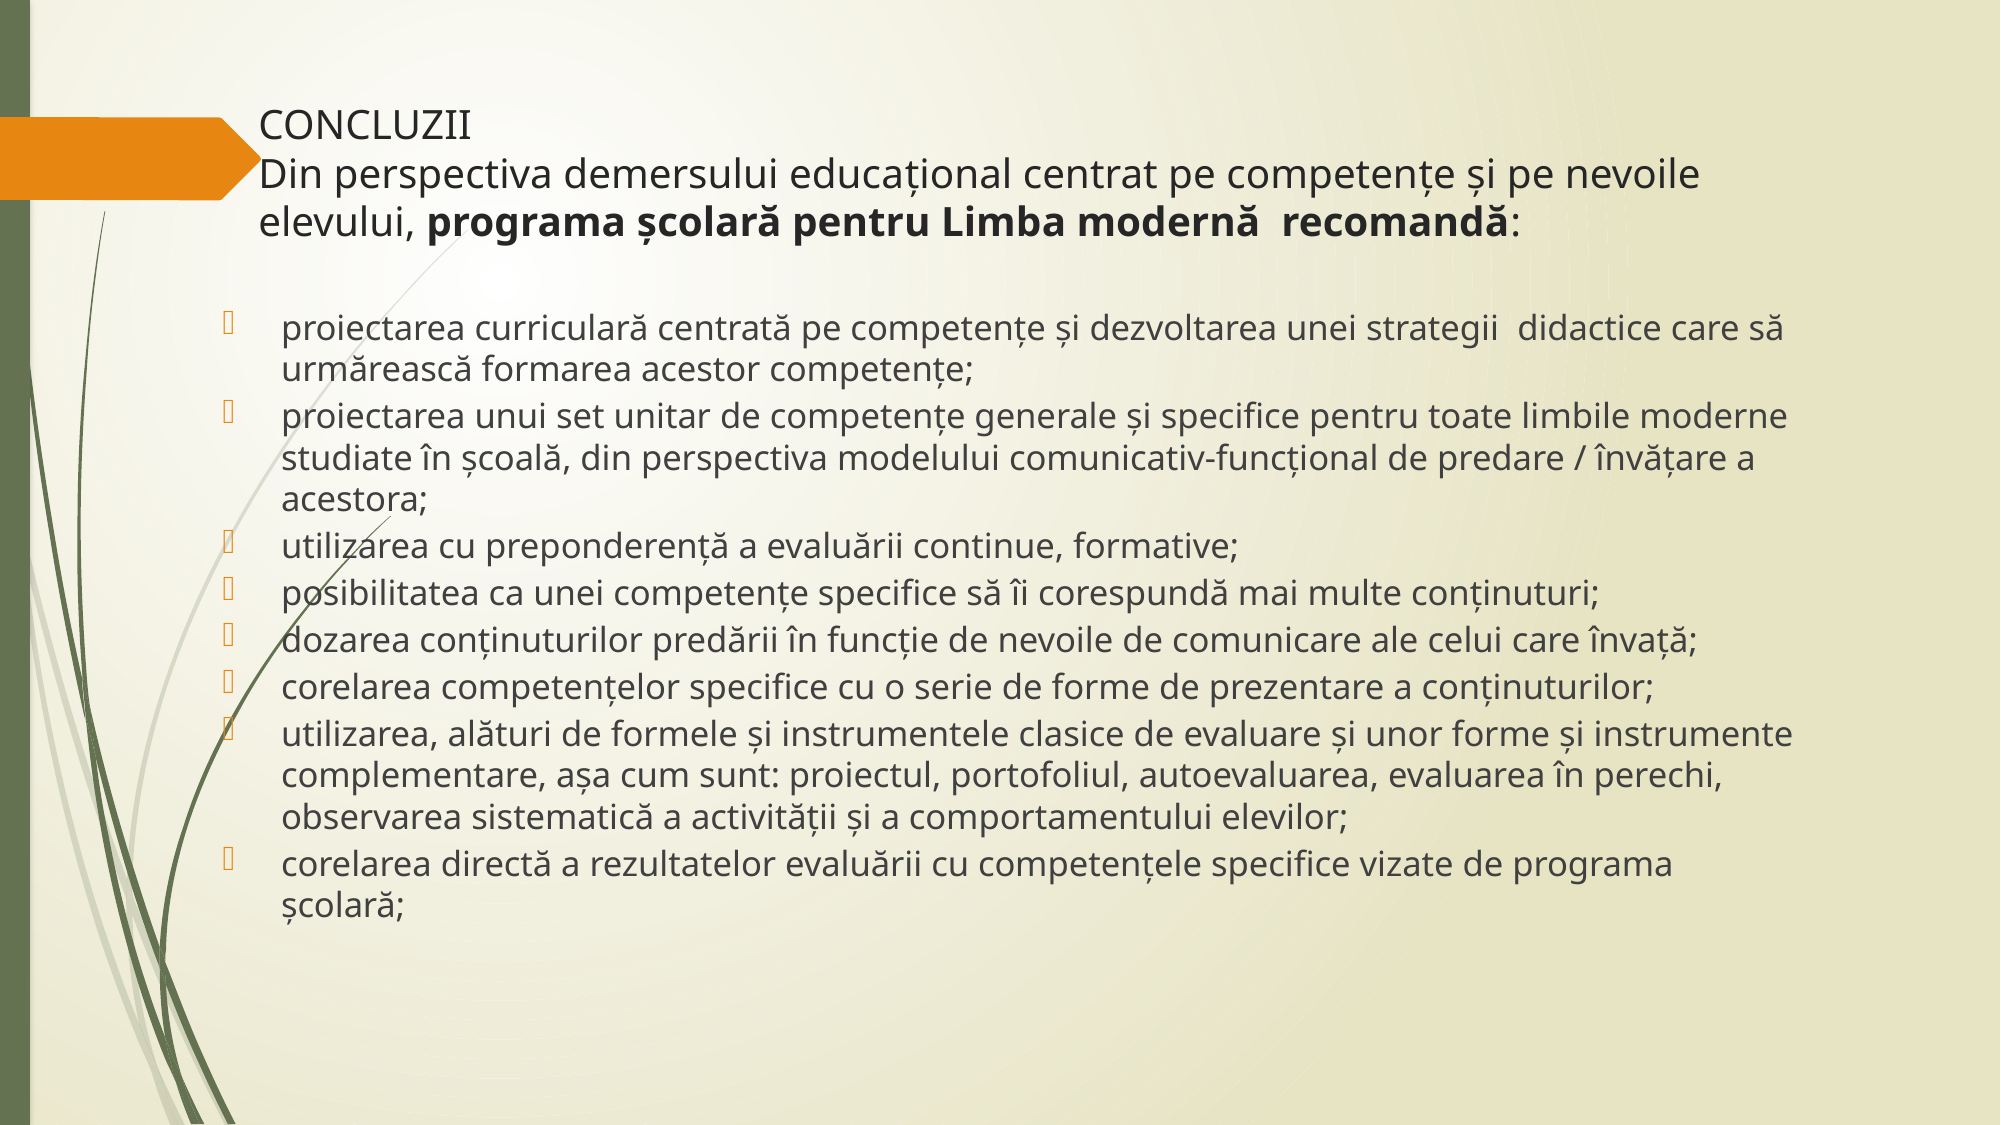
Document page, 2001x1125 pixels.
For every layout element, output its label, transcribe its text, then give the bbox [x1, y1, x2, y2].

list proiectarea curriculară centrată pe competenţe şi dezvoltarea unei strategii didactice care să urmărească formarea acestor competenţe; proiectarea unui set unitar de competenţe generale şi specifice pentru toate limbile moderne studiate în şcoală, din perspectiva modelului comunicativ-funcţional de predare / învăţare a acestora; utilizarea cu preponderenţă a evaluării continue, formative; posibilitatea ca unei competenţe specifice să îi corespundă mai multe conţinuturi; dozarea conţinuturilor predării în funcţie de nevoile de comunicare ale celui care învaţă; corelarea competenţelor specifice cu o serie de forme de prezentare a conţinuturilor; utilizarea, alături de formele şi instrumentele clasice de evaluare şi unor forme şi instrumente complementare, aşa cum sunt: proiectul, portofoliul, autoevaluarea, evaluarea în perechi, observarea sistematică a activităţii şi a comportamentului elevilor; corelarea directă a rezultatelor evaluării cu competenţele specifice vizate de programa şcolară; [207, 281, 1915, 1023]
title CONCLUZII Din perspectiva demersului educaţional centrat pe competenţe și pe nevoile elevului, programa şcolară pentru Limba modernă recomandă: [243, 91, 1757, 281]
